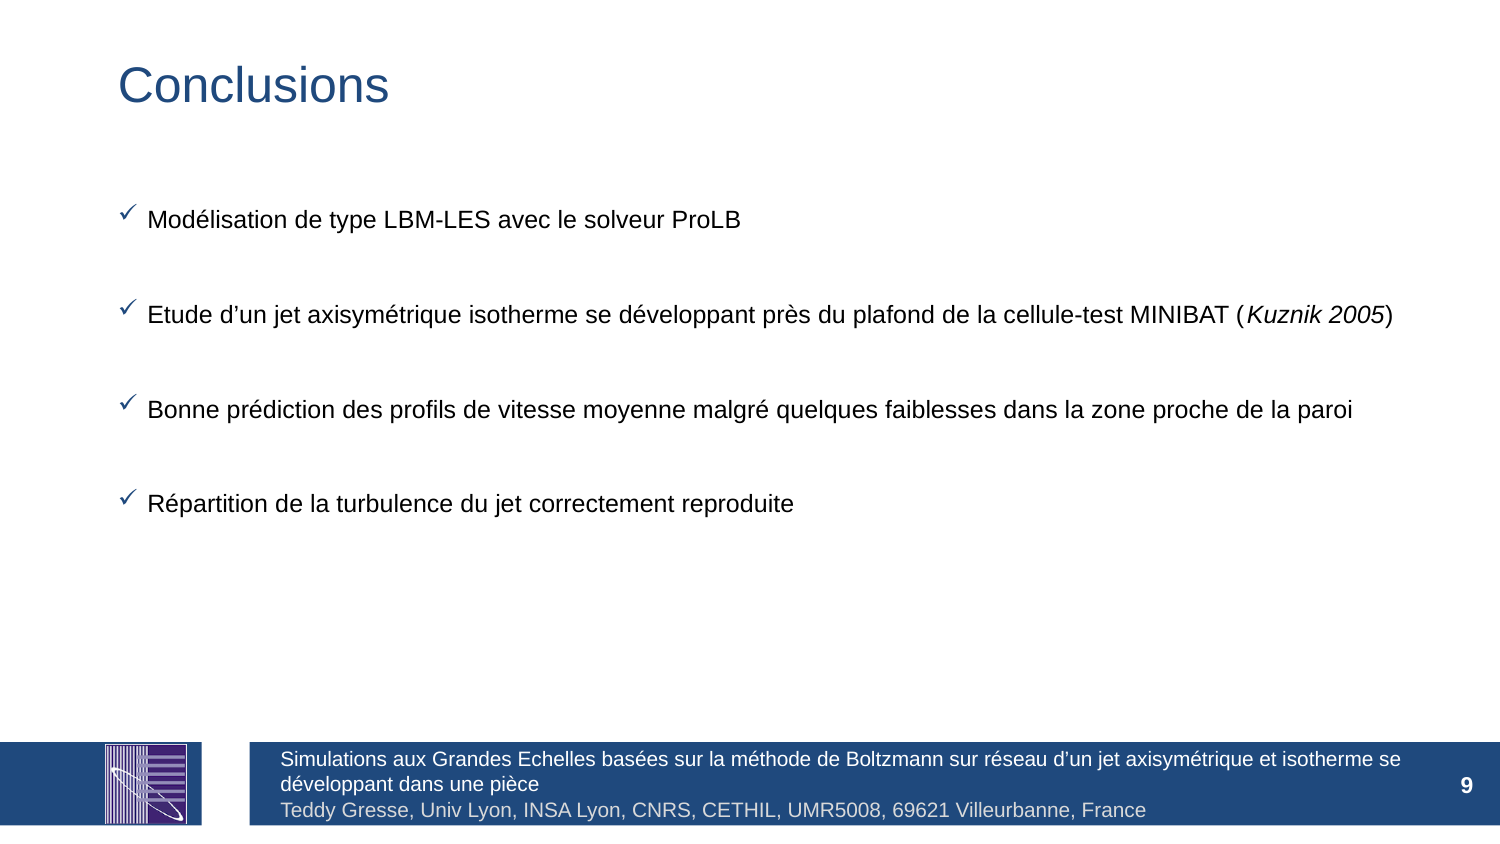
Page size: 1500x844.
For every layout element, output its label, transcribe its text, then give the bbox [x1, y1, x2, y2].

text_box 9 [1445, 763, 1478, 806]
picture [105, 744, 187, 824]
list Modélisation de type LBM-LES avec le solveur ProLB Etude d’un jet axisymétrique isotherme se développant près du plafond de la cellule-test MINIBAT (Kuznik 2005) Bonne prédiction des profils de vitesse moyenne malgré quelques faiblesses dans la zone proche de la paroi Répartition de la turbulence du jet correctement reproduite [103, 138, 1411, 706]
text_box Simulations aux Grandes Echelles basées sur la méthode de Boltzmann sur réseau d’un jet axisymétrique et isotherme se développant dans une pièce [265, 752, 1471, 788]
title Conclusions [103, 45, 1397, 127]
text_box Teddy Gresse, Univ Lyon, INSA Lyon, CNRS, CETHIL, UMR5008, 69621 Villeurbanne, France [265, 789, 1471, 825]
